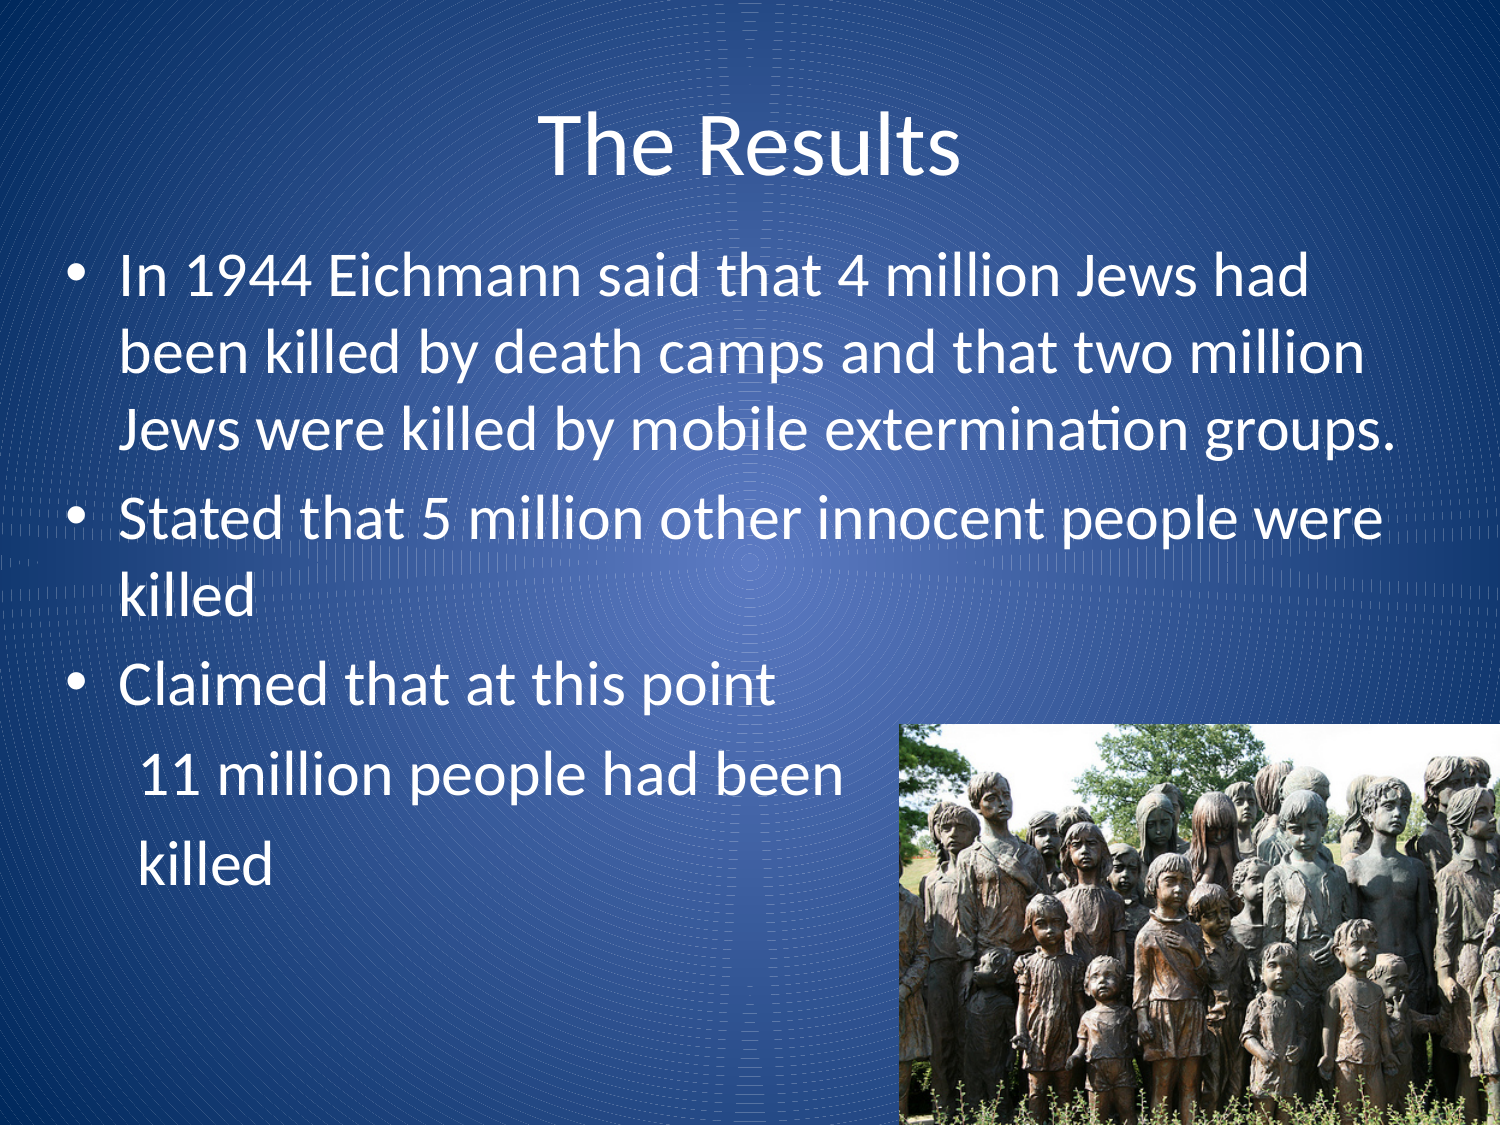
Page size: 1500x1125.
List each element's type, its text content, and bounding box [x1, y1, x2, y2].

picture [899, 724, 1500, 1125]
title The Results [75, 45, 1425, 224]
list In 1944 Eichmann said that 4 million Jews had been killed by death camps and that two million Jews were killed by mobile extermination groups. Stated that 5 million other innocent people were killed Claimed that at this point 11 million people had been killed [50, 224, 1425, 968]
